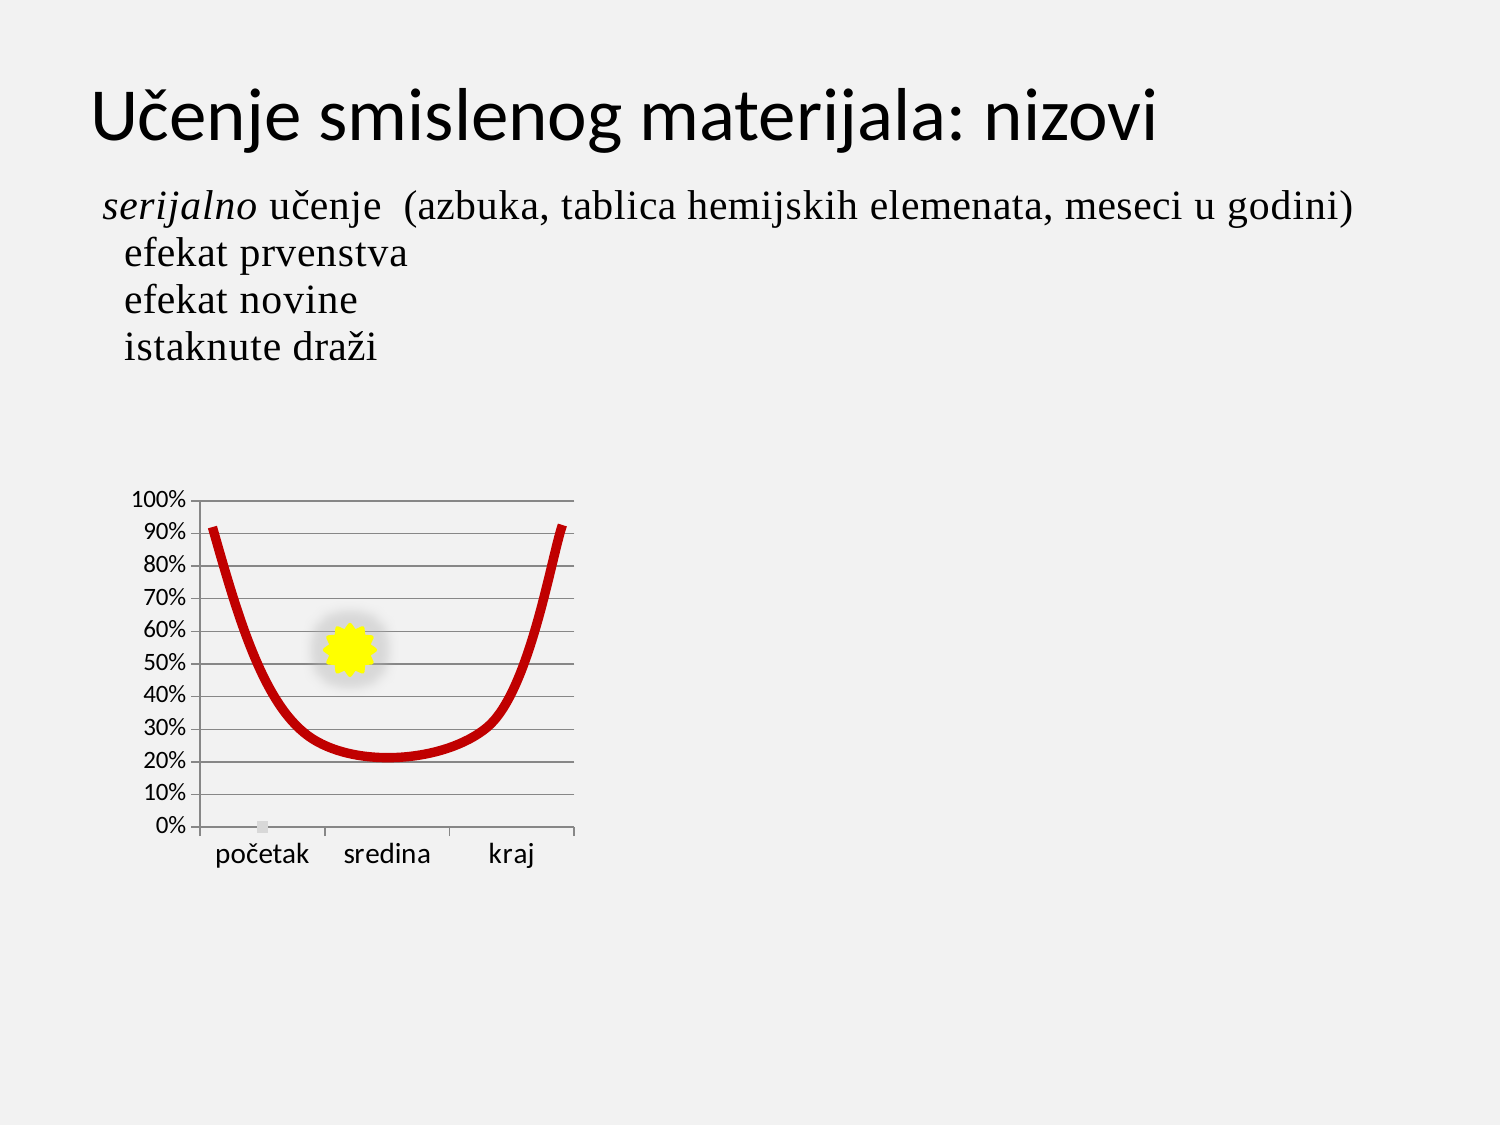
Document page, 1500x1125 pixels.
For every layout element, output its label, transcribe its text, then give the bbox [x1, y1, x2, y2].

chart [62, 162, 1376, 993]
title Učenje smislenog materijala: nizovi [75, 45, 1425, 175]
